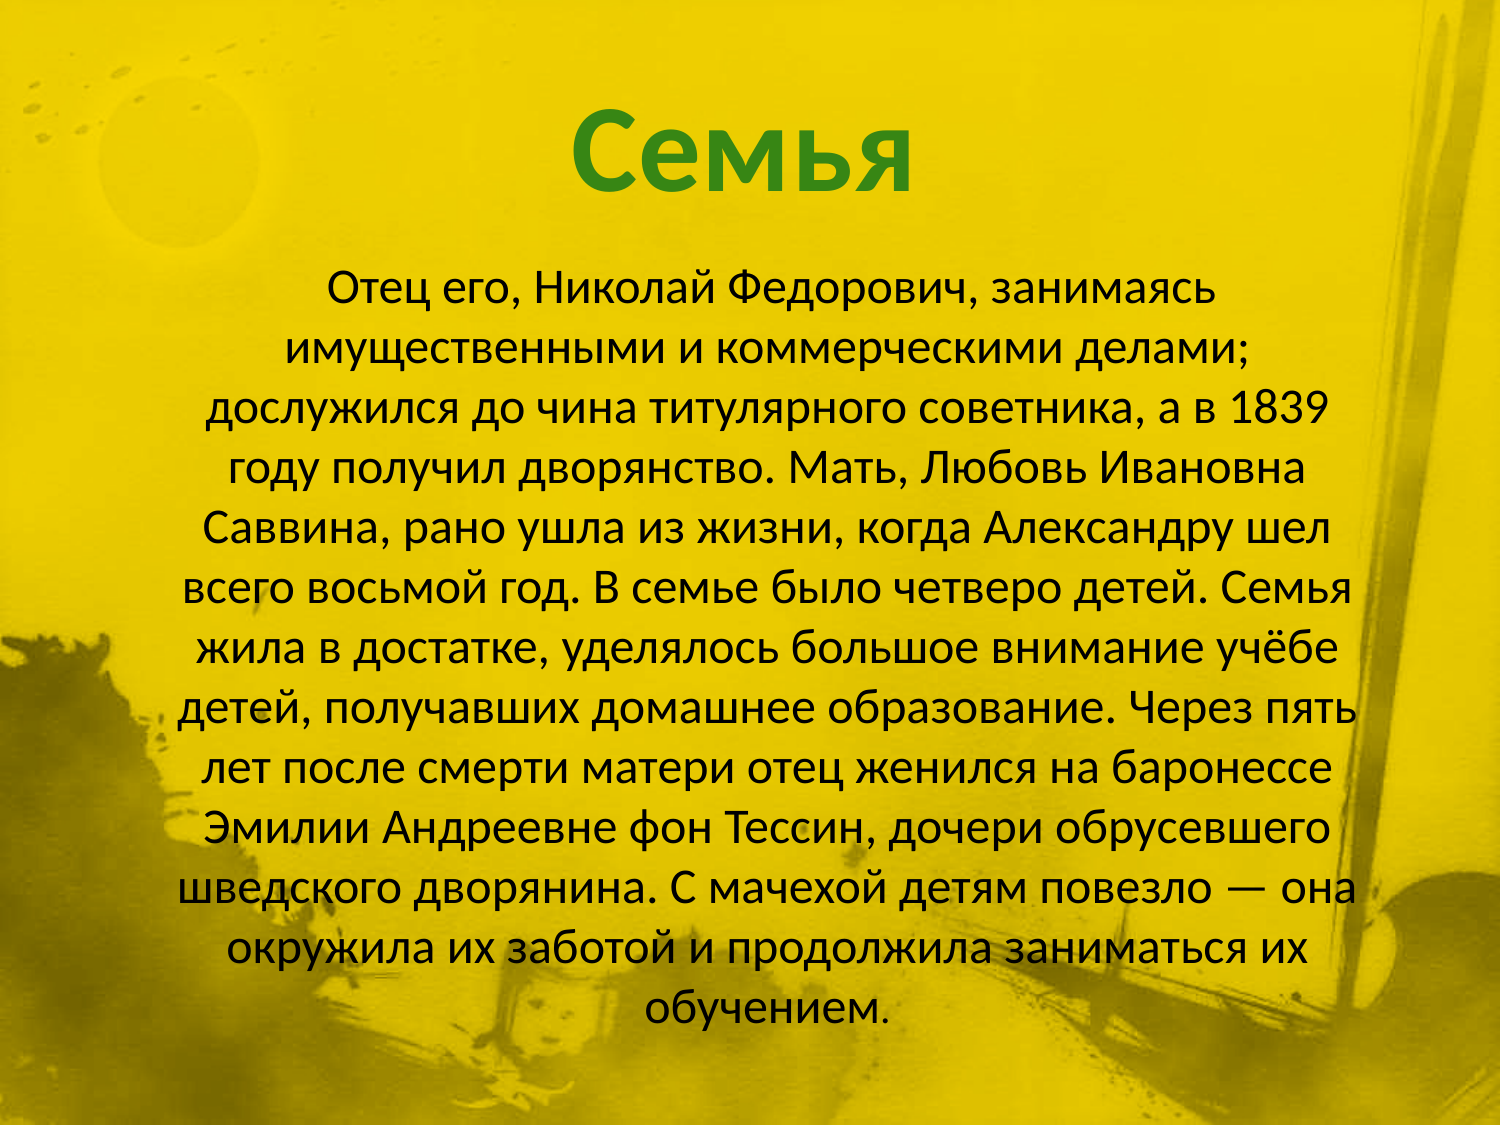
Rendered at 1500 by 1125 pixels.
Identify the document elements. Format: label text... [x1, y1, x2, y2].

text_box Отец его, Николай Федорович, занимаясь имущественными и коммерческими делами; дослужился до чина титулярного советника, а в 1839 году получил дворянство. Мать, Любовь Ивановна Саввина, рано ушла из жизни, когда Александру шел всего восьмой год. В семье было четверо детей. Семья жила в достатке, уделялось большое внимание учёбе детей, получавших домашнее образование. Через пять лет после смерти матери отец женился на баронессе Эмилии Андреевне фон Тессин, дочери обрусевшего шведского дворянина. С мачехой детям повезло — она окружила их заботой и продолжила заниматься их обучением. [152, 246, 1383, 1041]
text_box Семья [480, 58, 1008, 224]
